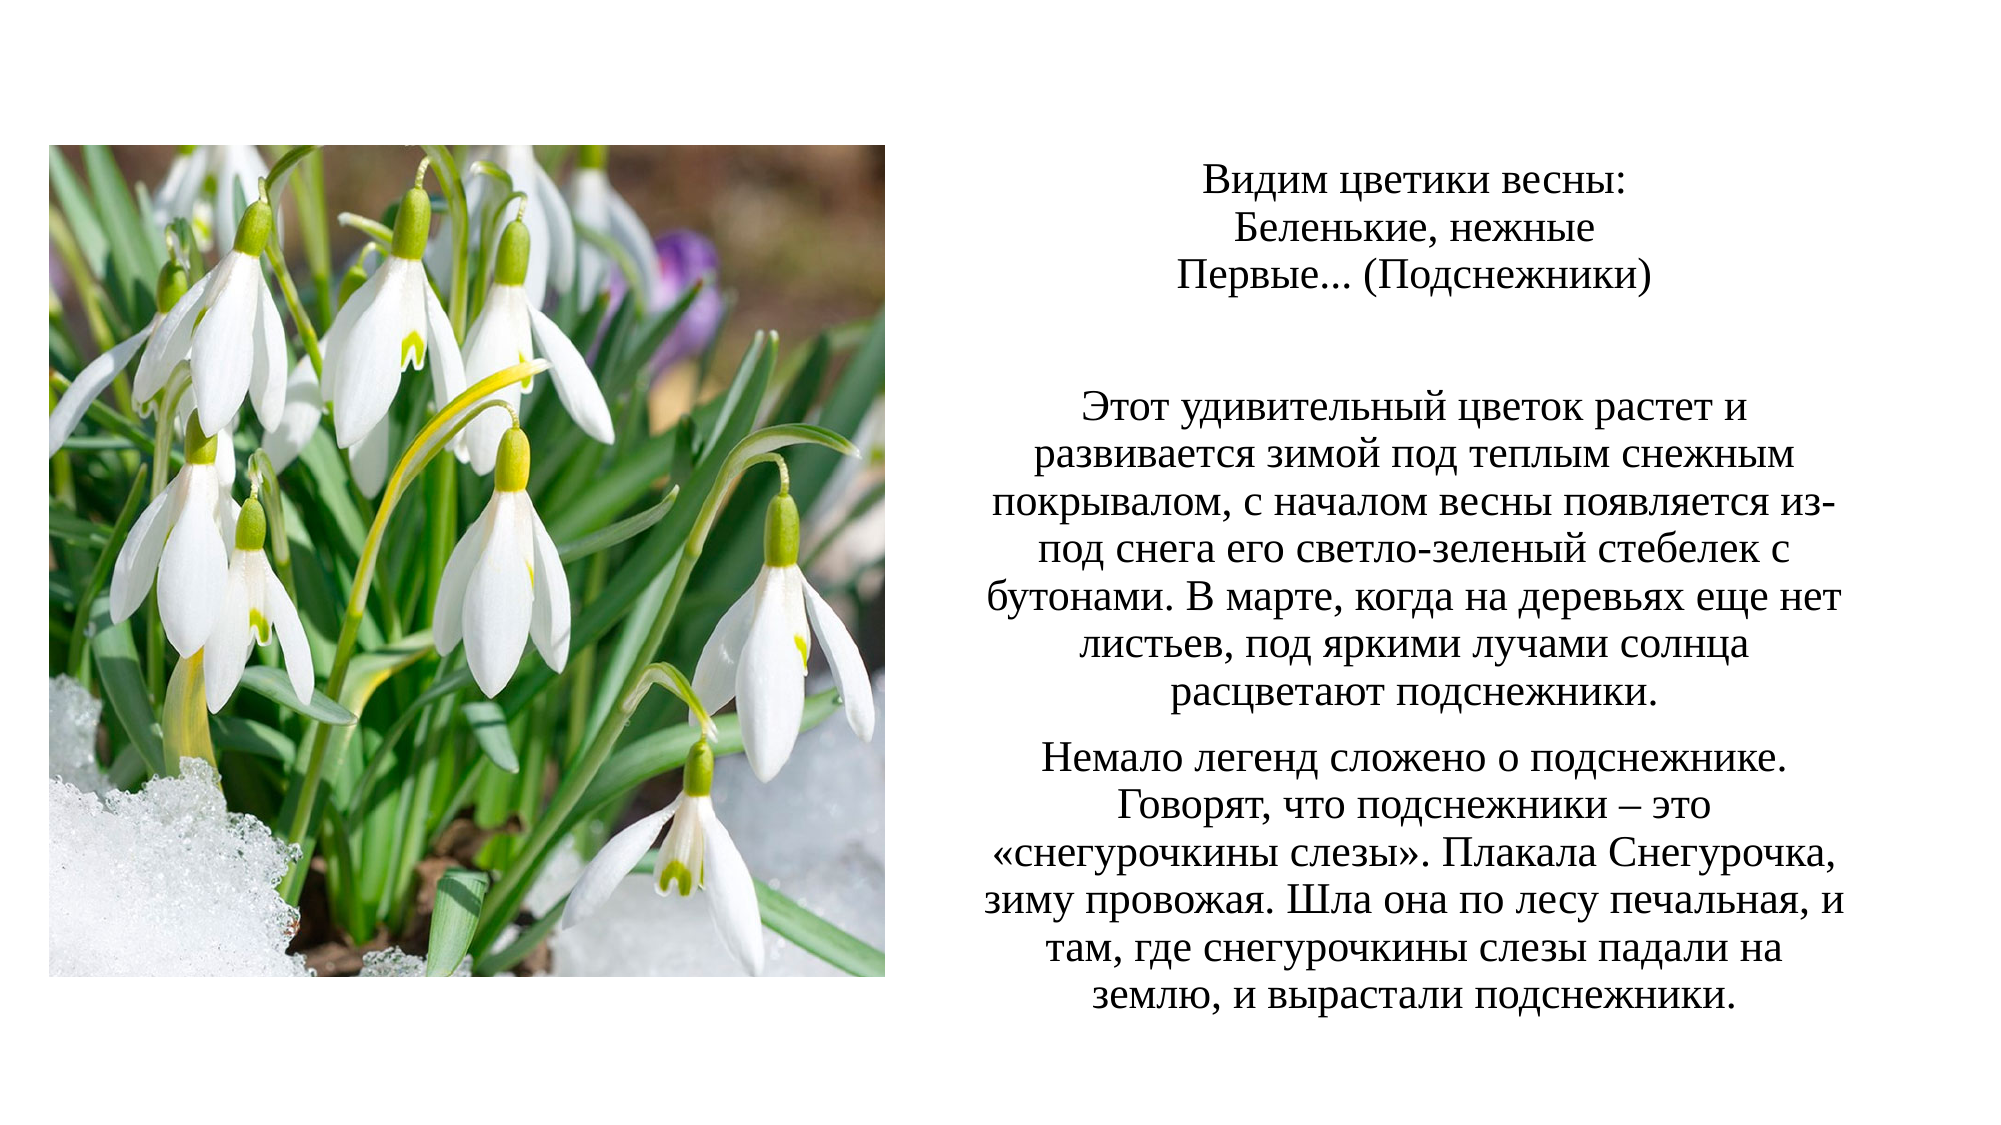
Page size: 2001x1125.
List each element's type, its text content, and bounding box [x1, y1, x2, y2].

picture [49, 145, 885, 977]
list Видим цветики весны: Беленькие, нежные Первые... (Подснежники) Этот удивительный цветок растет и развивается зимой под теплым снежным покрывалом, с началом весны появляется из-под снега его светло-зеленый стебелек с бутонами. В марте, когда на деревьях еще нет листьев, под яркими лучами солнца расцветают подснежники. Немало легенд сложено о подснежнике. Говорят, что подснежники – это «снегурочкины слезы». Плакала Снегурочка, зиму провожая. Шла она по лесу печальная, и там, где снегурочкины слезы падали на землю, и вырастали подснежники. [967, 148, 1863, 1032]
